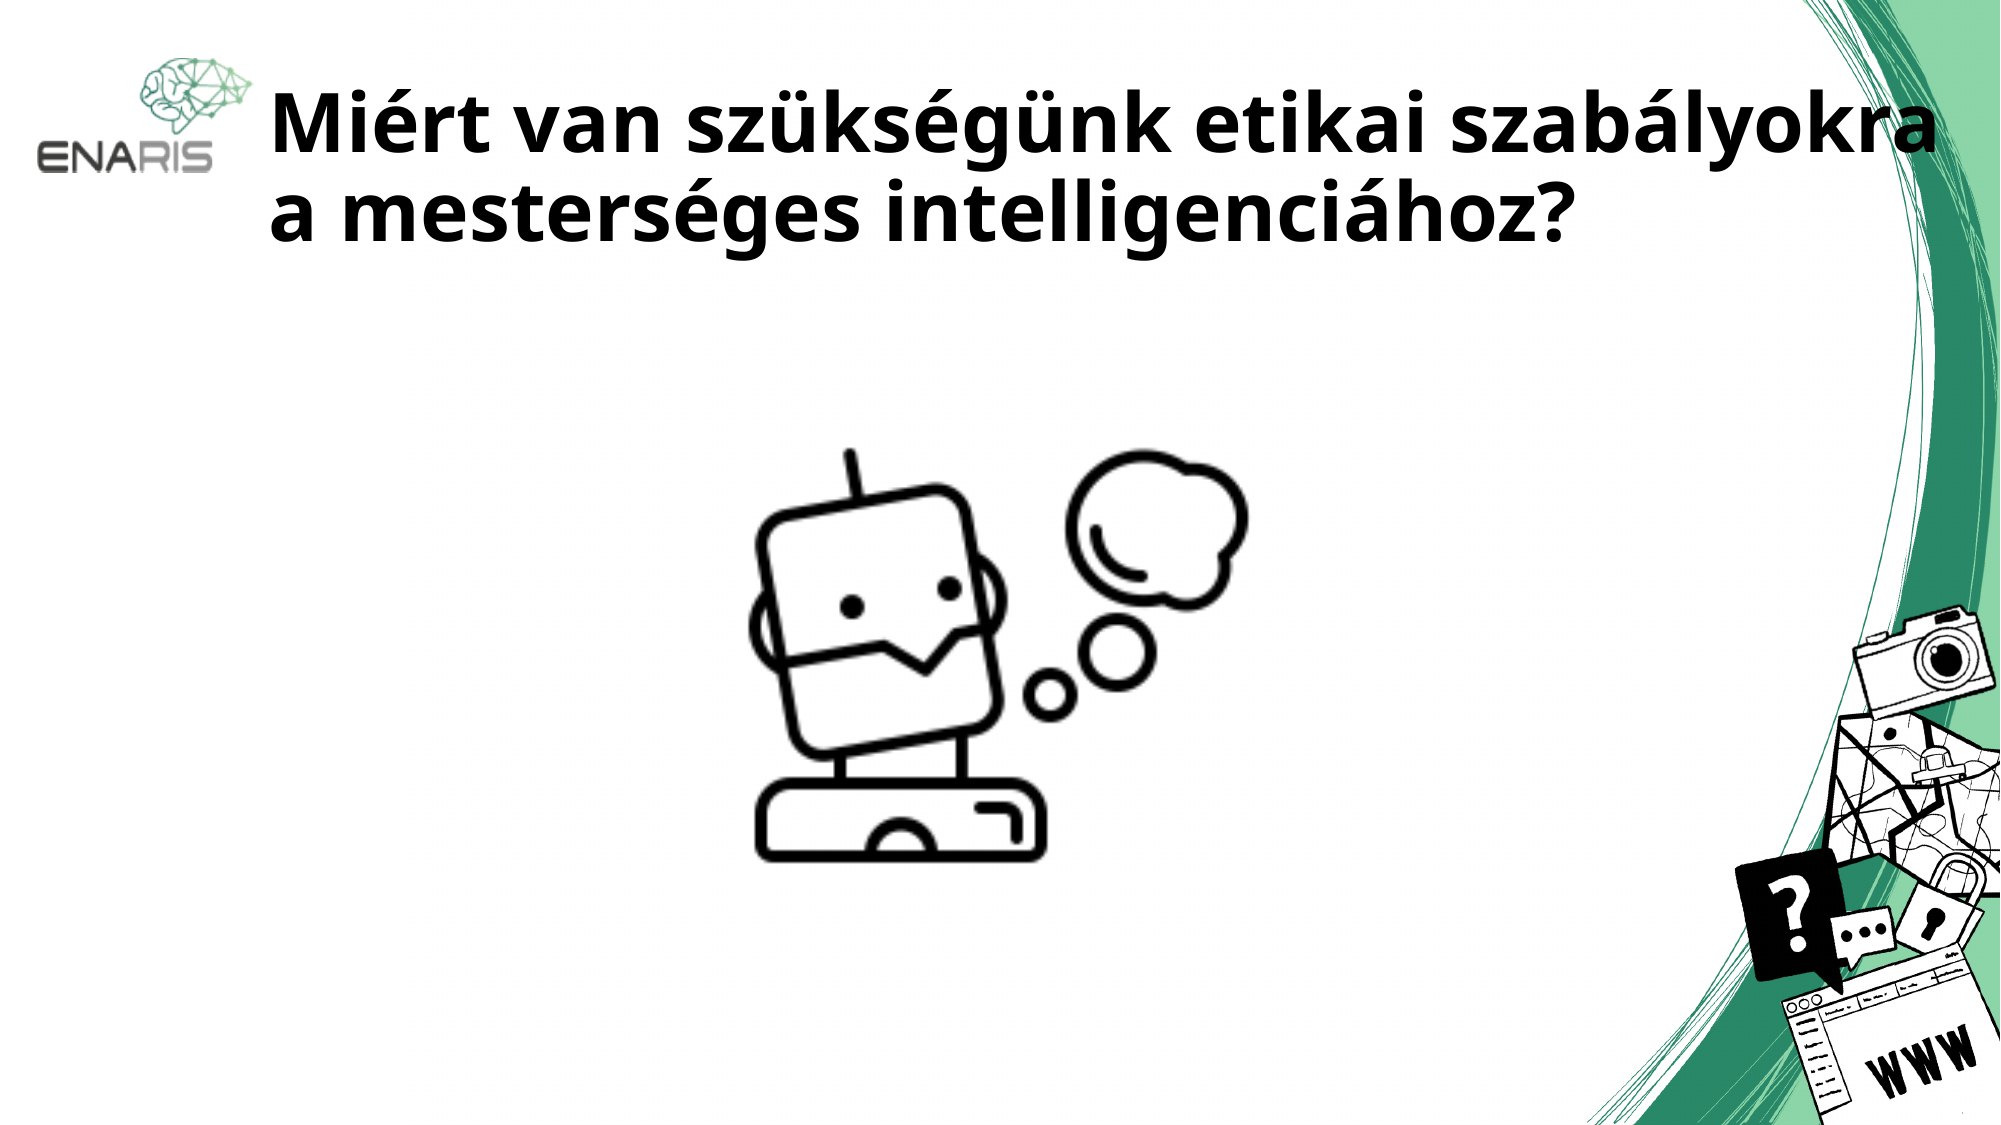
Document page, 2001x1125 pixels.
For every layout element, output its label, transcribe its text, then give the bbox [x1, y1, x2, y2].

title Miért van szükségünk etikai szabályokra a mesterséges intelligenciához? [253, 59, 1959, 278]
picture [408, 0, 2000, 1125]
picture [37, 58, 254, 173]
